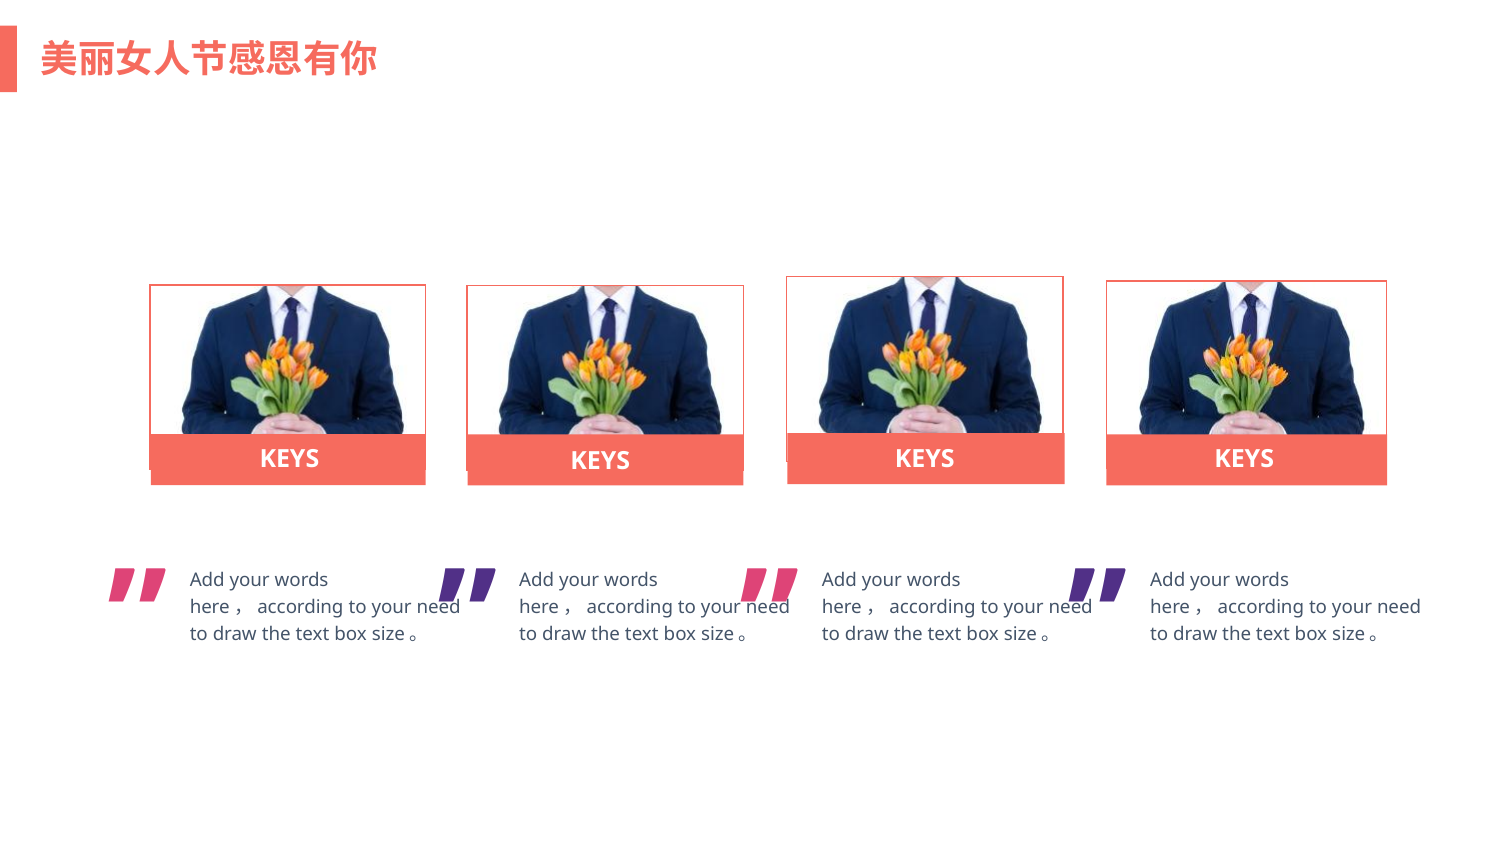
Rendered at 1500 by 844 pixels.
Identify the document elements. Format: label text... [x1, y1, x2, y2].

text_box Add your words here，according to your need to draw the text box size。 [1150, 563, 1422, 645]
text_box [0, 24, 19, 94]
text_box Add your words here，according to your need to draw the text box size。 [821, 563, 1056, 645]
text_box ” [96, 524, 190, 699]
text_box ” [728, 524, 822, 699]
text_box [150, 476, 426, 486]
text_box KEYS [837, 469, 1013, 479]
text_box [1106, 474, 1388, 486]
text_box Add your words here，according to your need to draw the text box size。 [519, 563, 728, 645]
text_box [787, 464, 1065, 485]
picture [150, 285, 426, 469]
picture [467, 286, 743, 470]
picture [787, 276, 1063, 461]
text_box [467, 476, 744, 486]
text_box Add your words here，according to your need to draw the text box size。 [189, 563, 425, 645]
text_box ” [1056, 524, 1151, 699]
text_box 美丽女人节感恩有你 [29, 29, 459, 86]
picture [1106, 281, 1386, 468]
text_box ” [425, 524, 520, 699]
